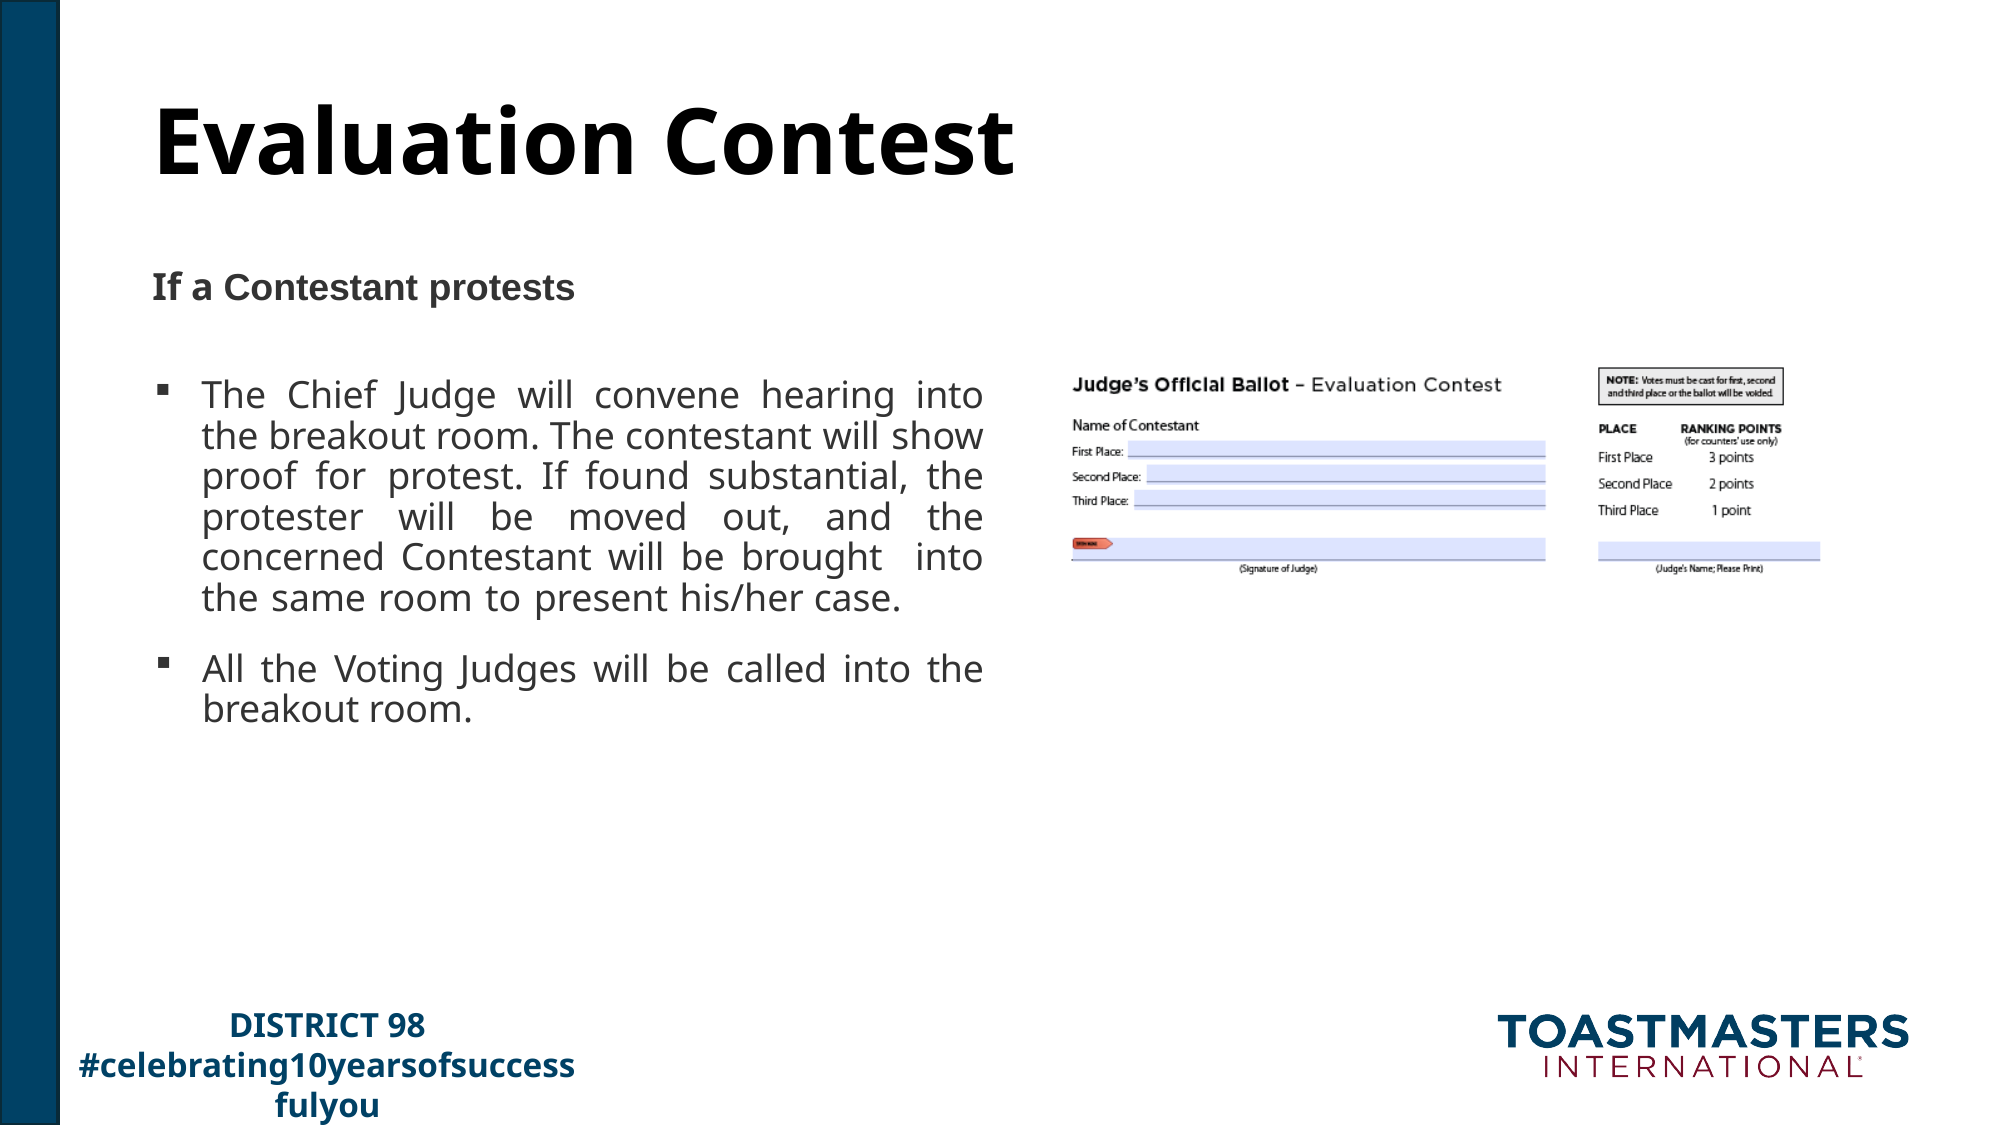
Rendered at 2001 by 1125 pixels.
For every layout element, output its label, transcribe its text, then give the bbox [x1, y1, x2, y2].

list If a Contestant protests The Chief Judge will convene hearing into the breakout room. The contestant will show proof for protest. If found substantial, the protester will be moved out, and the concerned Contestant will be brought into the same room to present his/her case. All the Voting Judges will be called into the breakout room. [137, 260, 1000, 950]
text_box [0, 0, 60, 1125]
title Evaluation Contest [137, 59, 1944, 229]
picture [1028, 365, 1863, 591]
picture [1383, 631, 2000, 1125]
text_box DISTRICT 98 #celebrating10yearsofsuccessfulyou [57, 996, 597, 1125]
